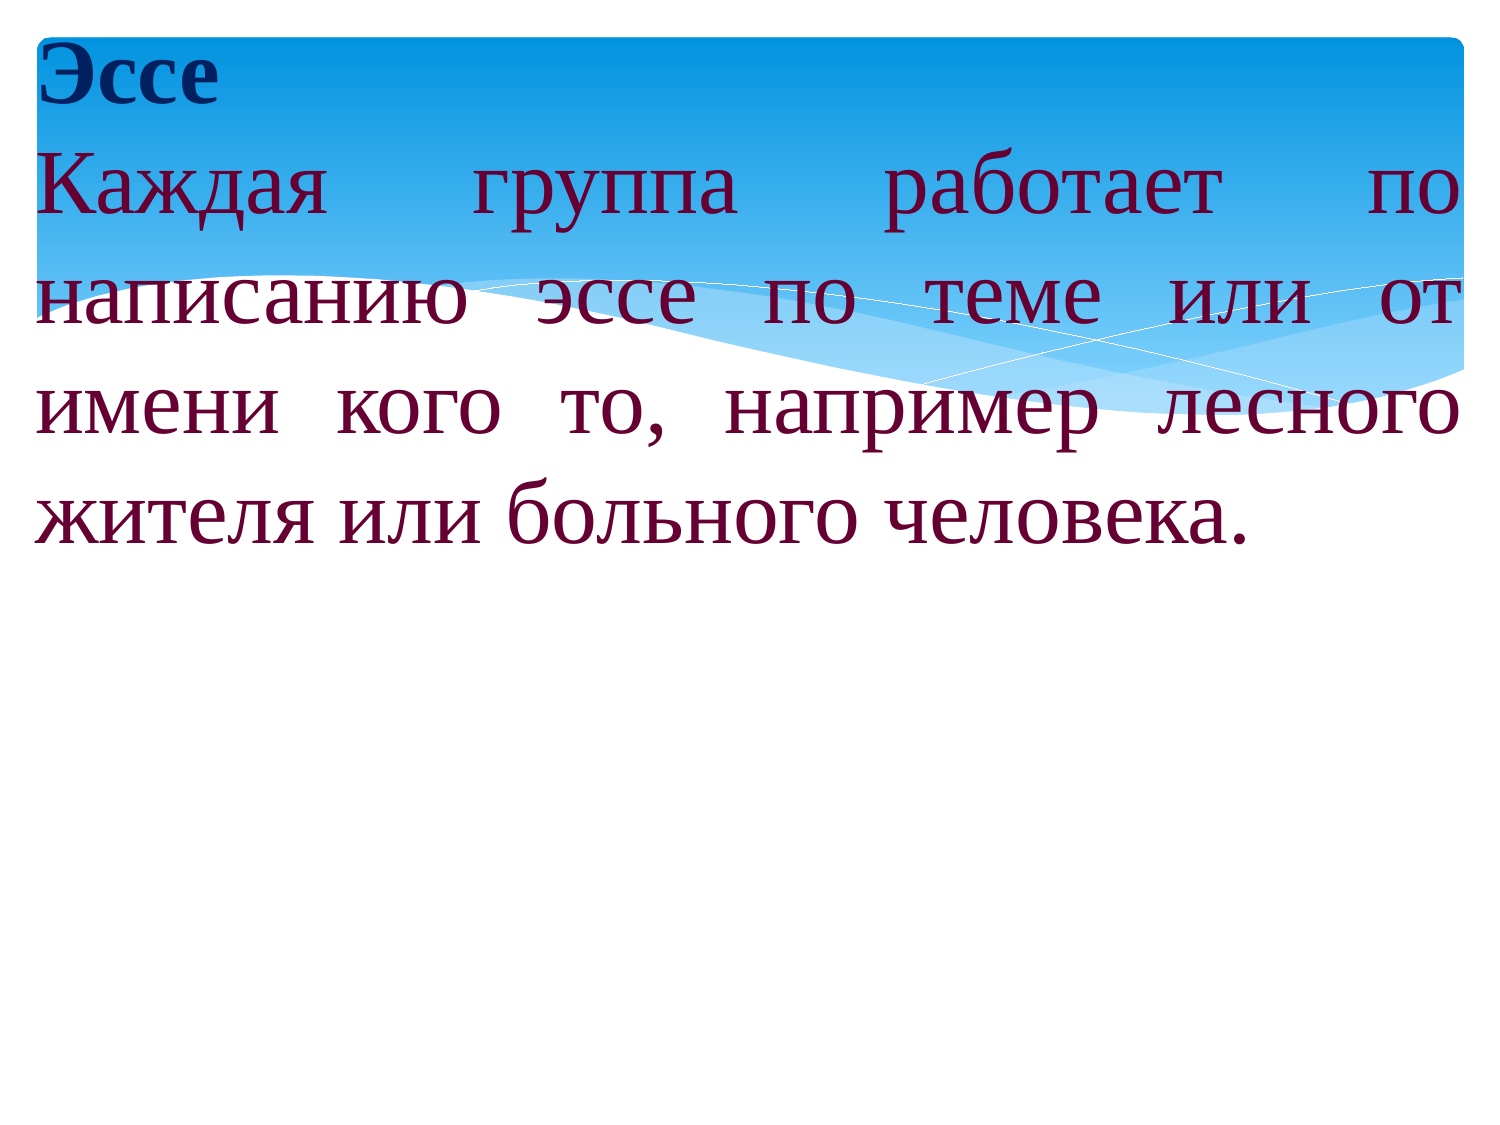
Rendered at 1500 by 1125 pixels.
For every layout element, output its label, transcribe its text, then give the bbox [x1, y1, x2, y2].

title Эссе Каждая группа работает по написанию эссе по теме или от имени кого то, например лесного жителя или больного человека. [20, 45, 1480, 529]
